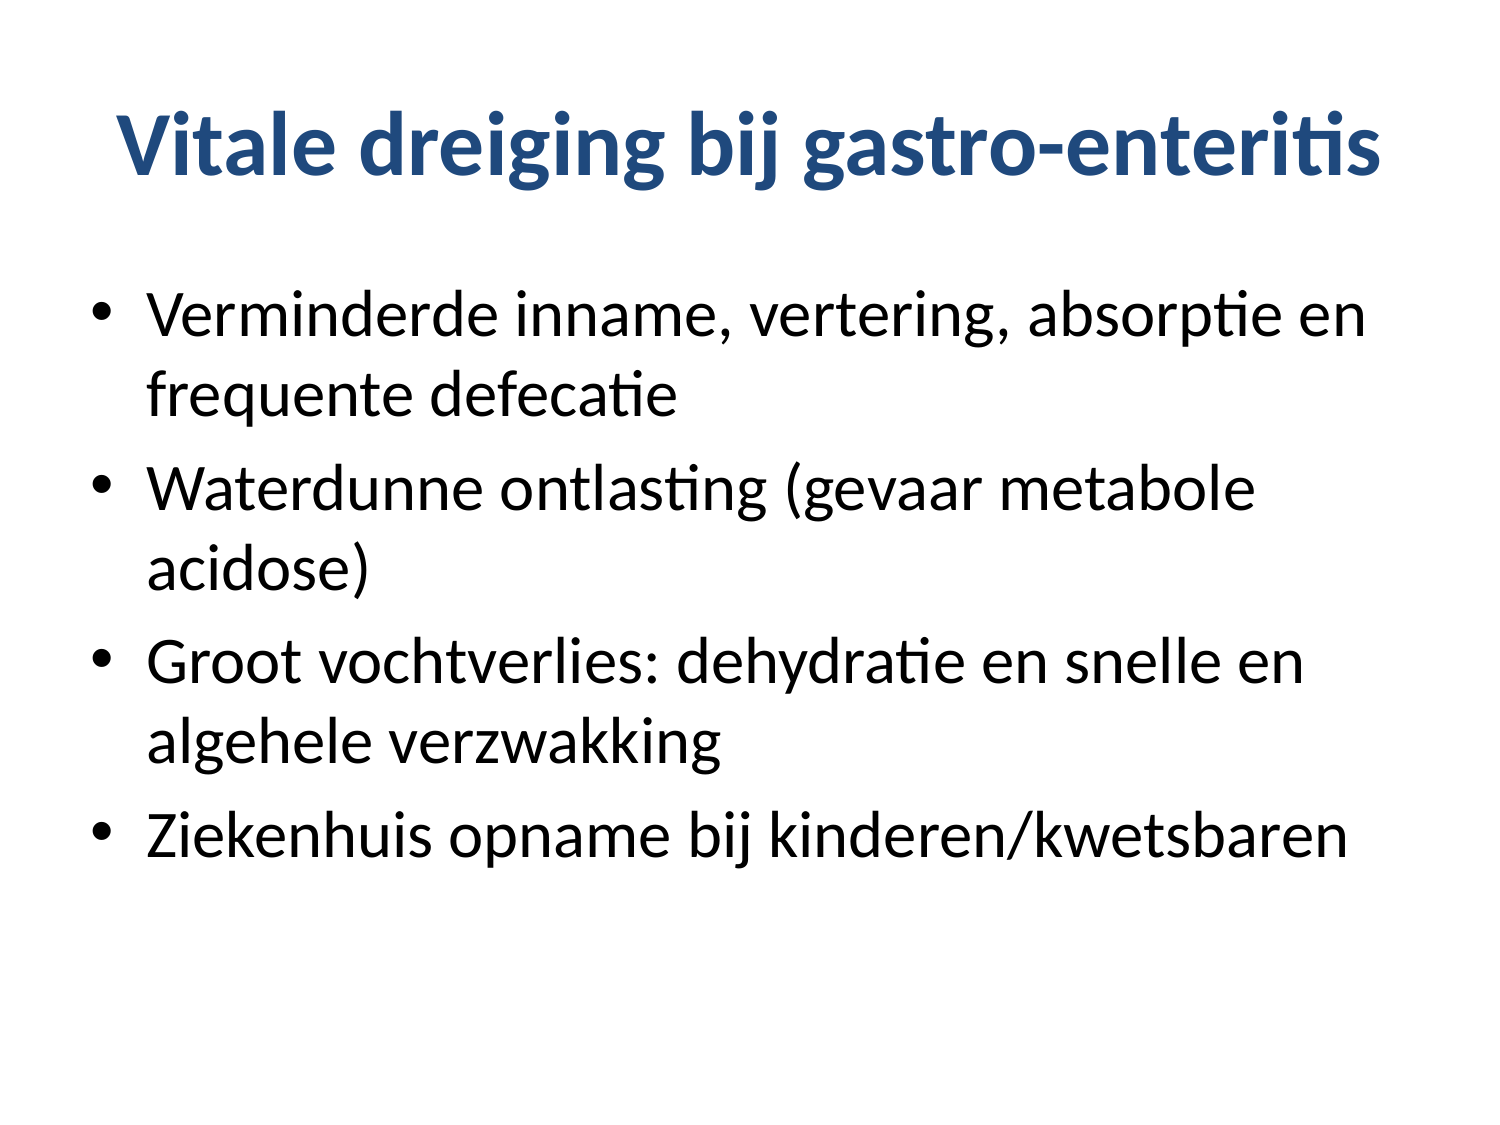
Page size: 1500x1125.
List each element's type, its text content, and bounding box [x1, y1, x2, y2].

list Verminderde inname, vertering, absorptie en frequente defecatie Waterdunne ontlasting (gevaar metabole acidose) Groot vochtverlies: dehydratie en snelle en algehele verzwakking Ziekenhuis opname bij kinderen/kwetsbaren [75, 262, 1425, 1005]
title Vitale dreiging bij gastro-enteritis [75, 45, 1425, 233]
